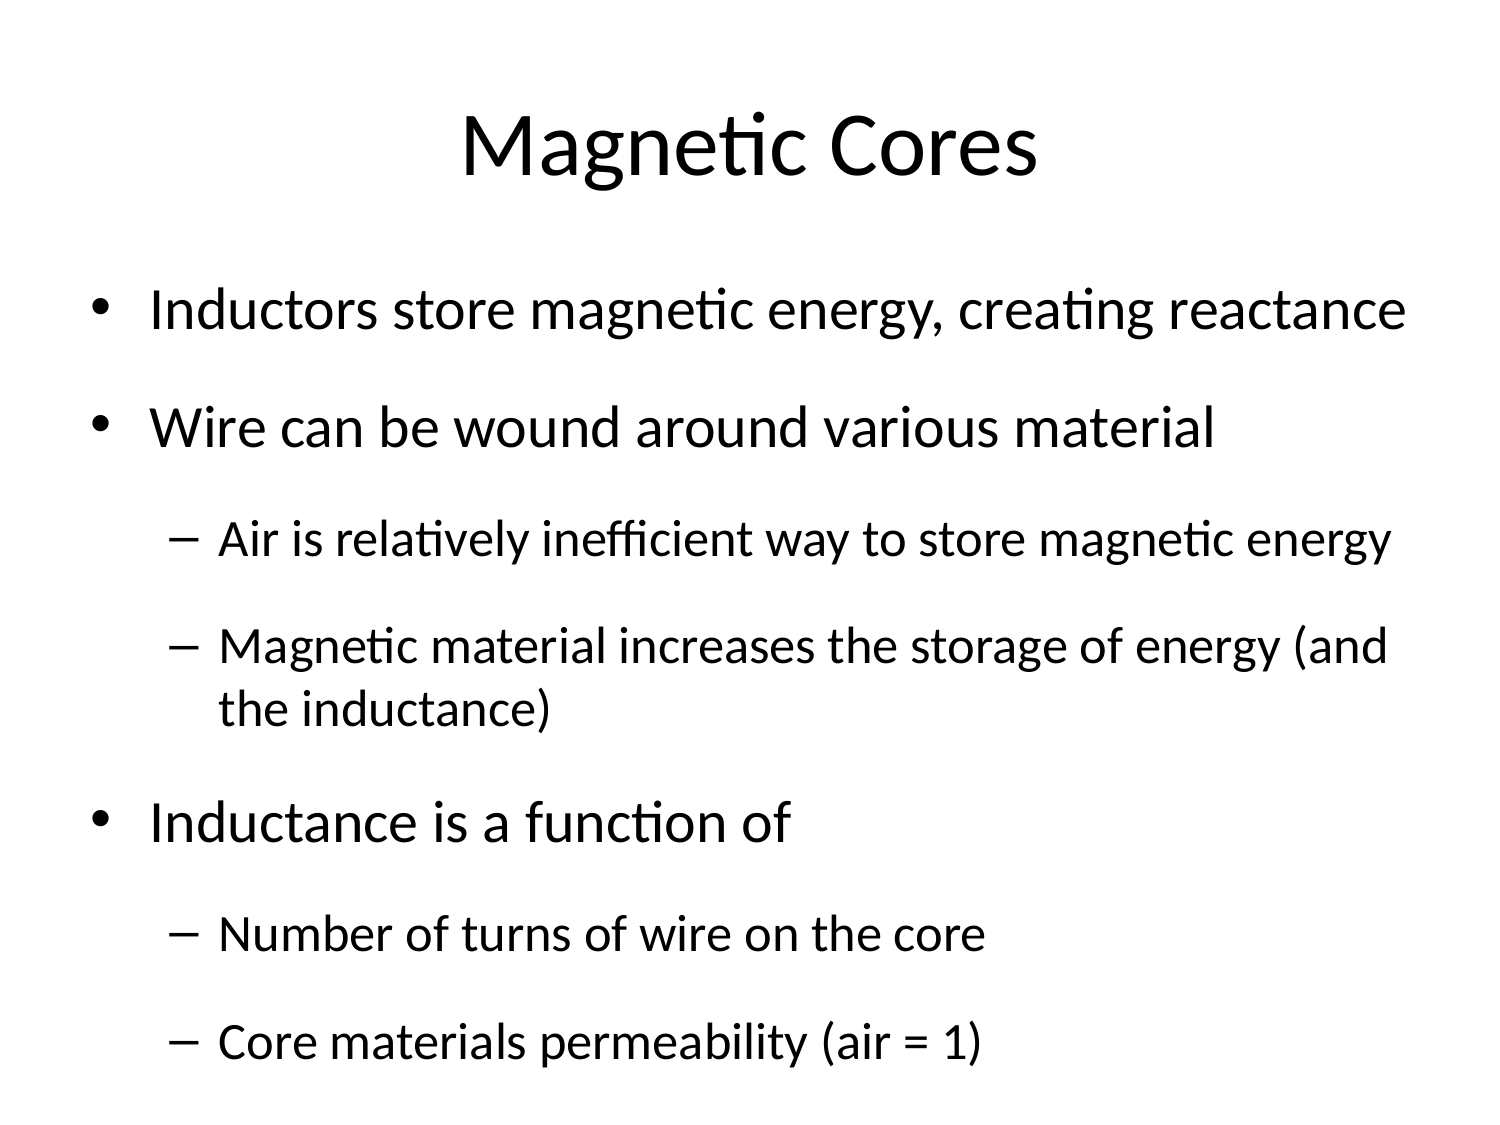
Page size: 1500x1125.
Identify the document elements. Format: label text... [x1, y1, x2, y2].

list Inductors store magnetic energy, creating reactance Wire can be wound around various material Air is relatively inefficient way to store magnetic energy Magnetic material increases the storage of energy (and the inductance) Inductance is a function of Number of turns of wire on the core Core materials permeability (air = 1) [75, 262, 1425, 1100]
title Magnetic Cores [75, 45, 1425, 233]
